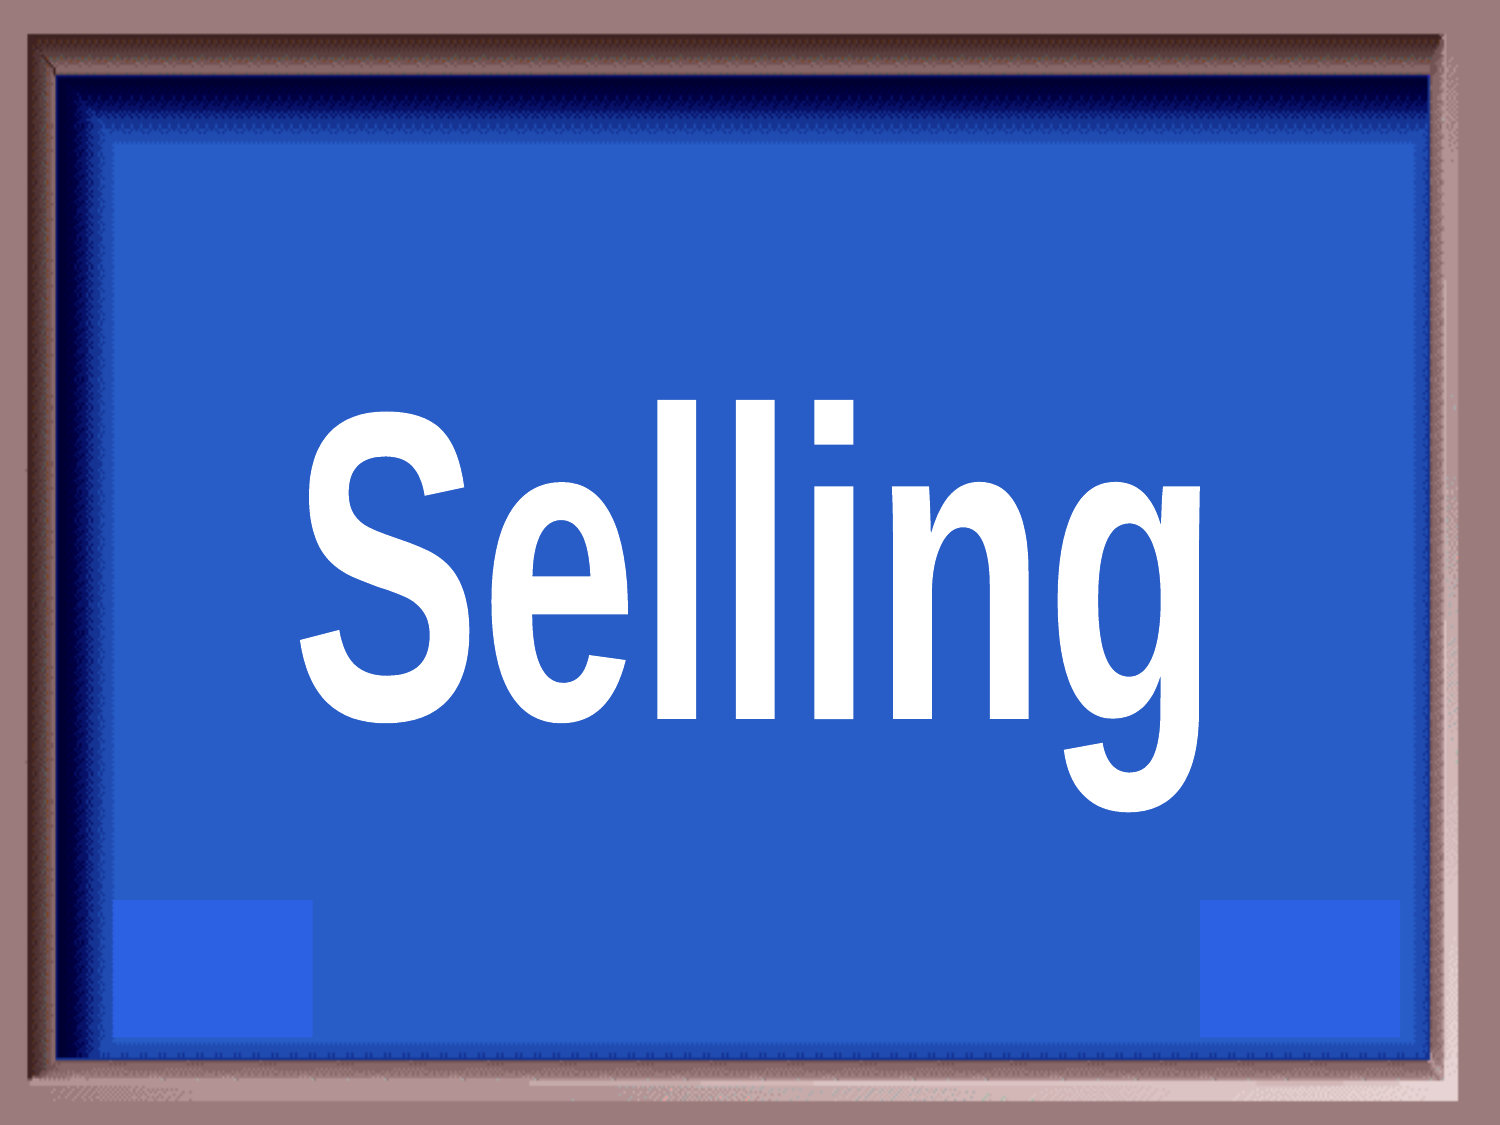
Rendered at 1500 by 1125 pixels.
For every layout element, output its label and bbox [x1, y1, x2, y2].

text_box [1200, 899, 1401, 1038]
text_box [112, 899, 313, 1038]
picture [0, 0, 1500, 1125]
